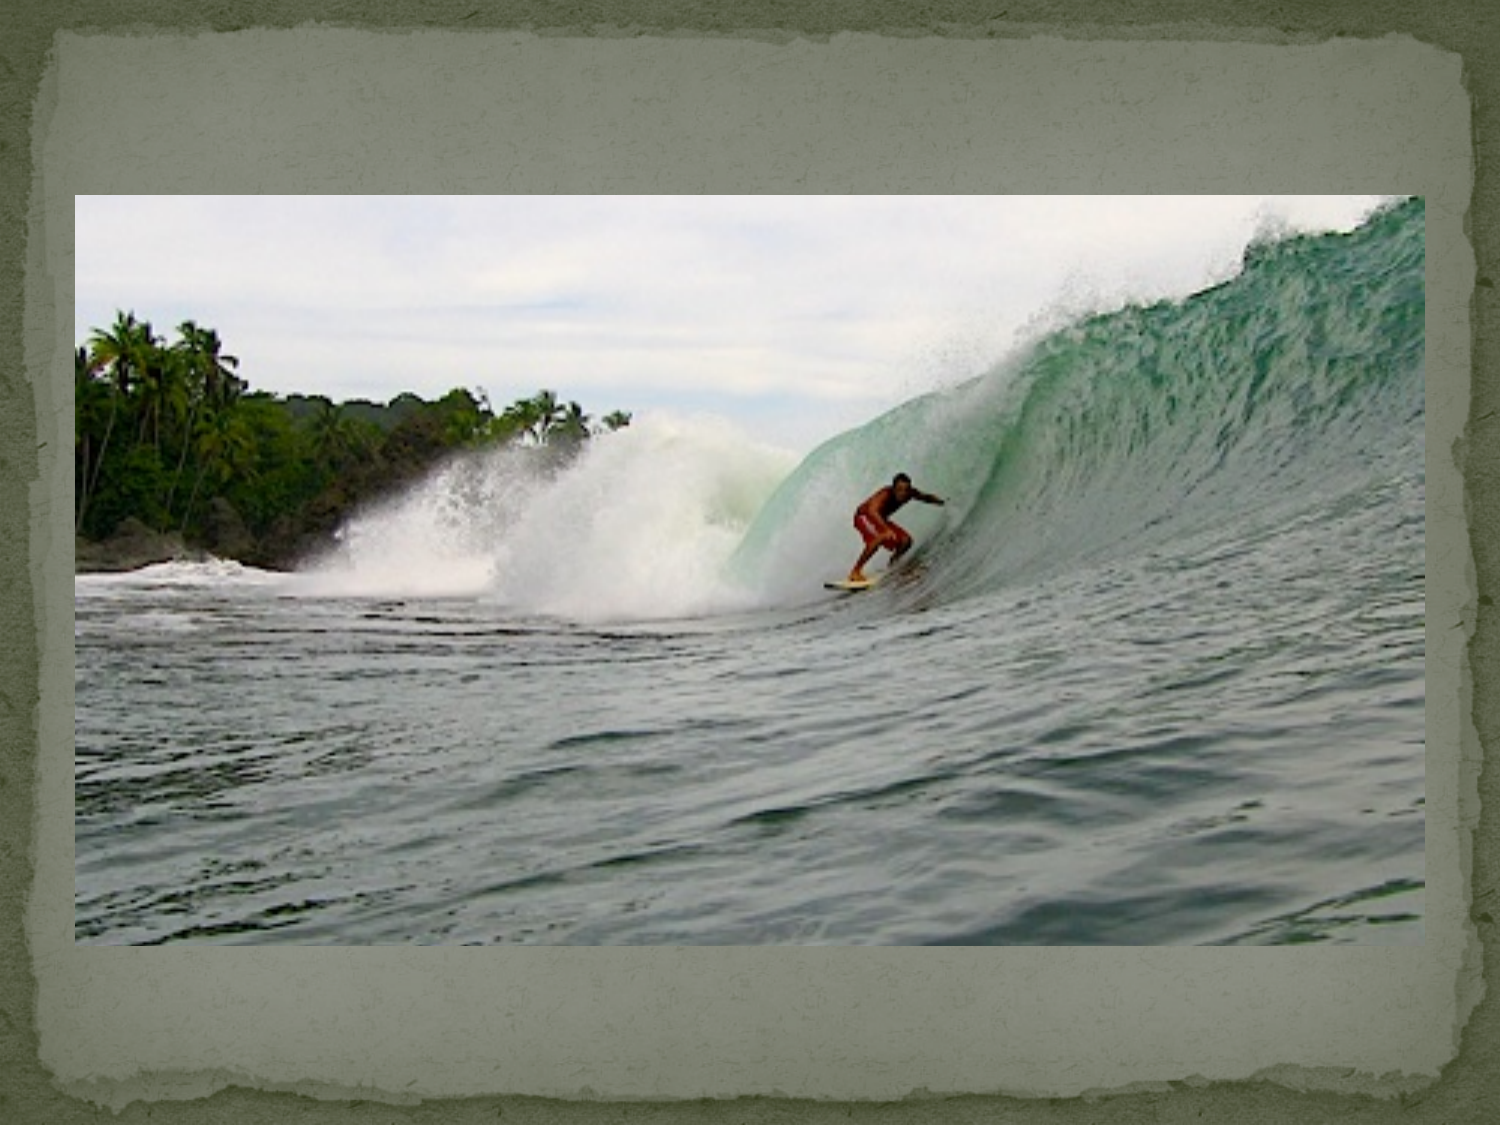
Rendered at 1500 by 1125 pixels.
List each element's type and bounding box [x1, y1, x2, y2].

list [77, 198, 1424, 944]
